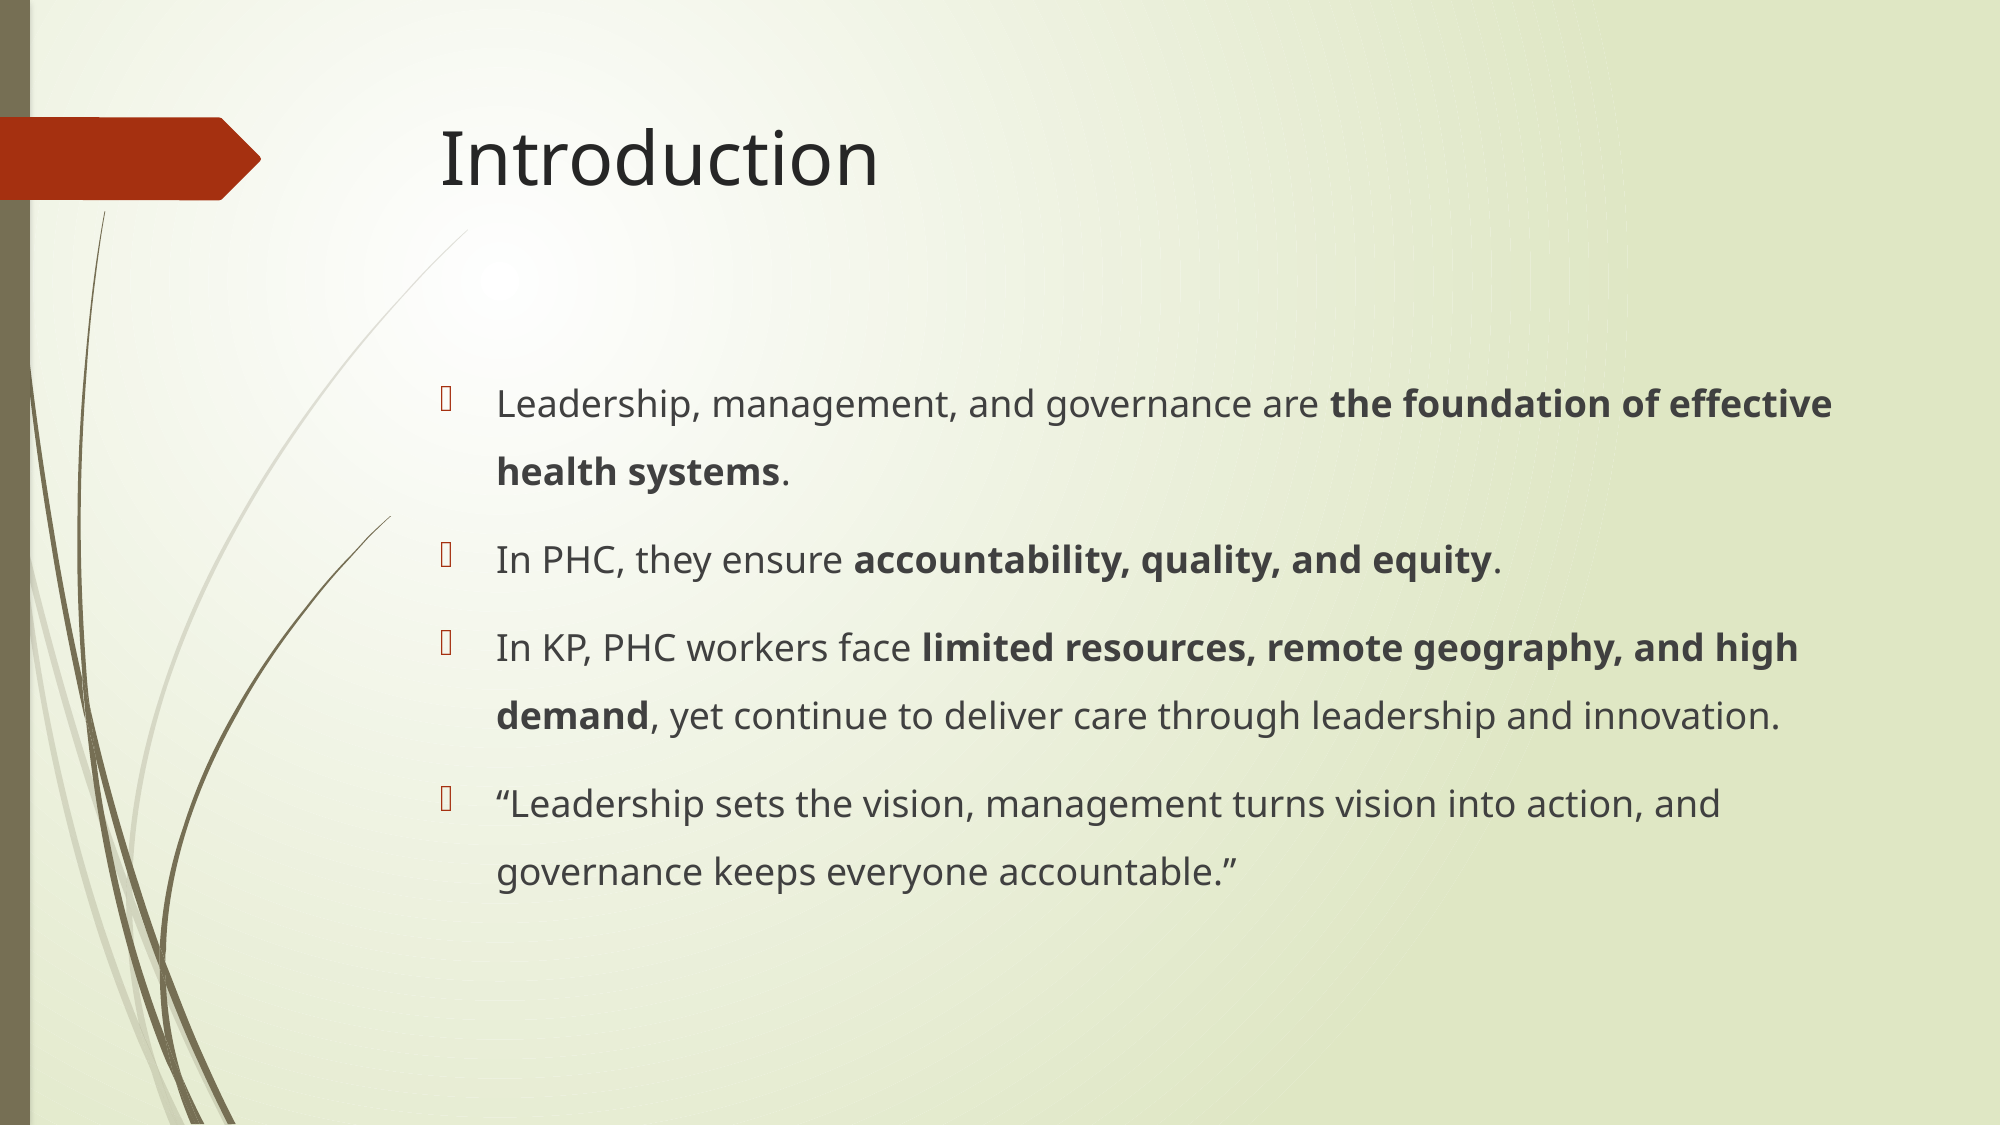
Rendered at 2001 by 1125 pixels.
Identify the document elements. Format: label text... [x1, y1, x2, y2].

list Leadership, management, and governance are the foundation of effective health systems. In PHC, they ensure accountability, quality, and equity. In KP, PHC workers face limited resources, remote geography, and high demand, yet continue to deliver care through leadership and innovation. “Leadership sets the vision, management turns vision into action, and governance keeps everyone accountable.” [424, 350, 1888, 970]
title Introduction [425, 102, 1888, 313]
